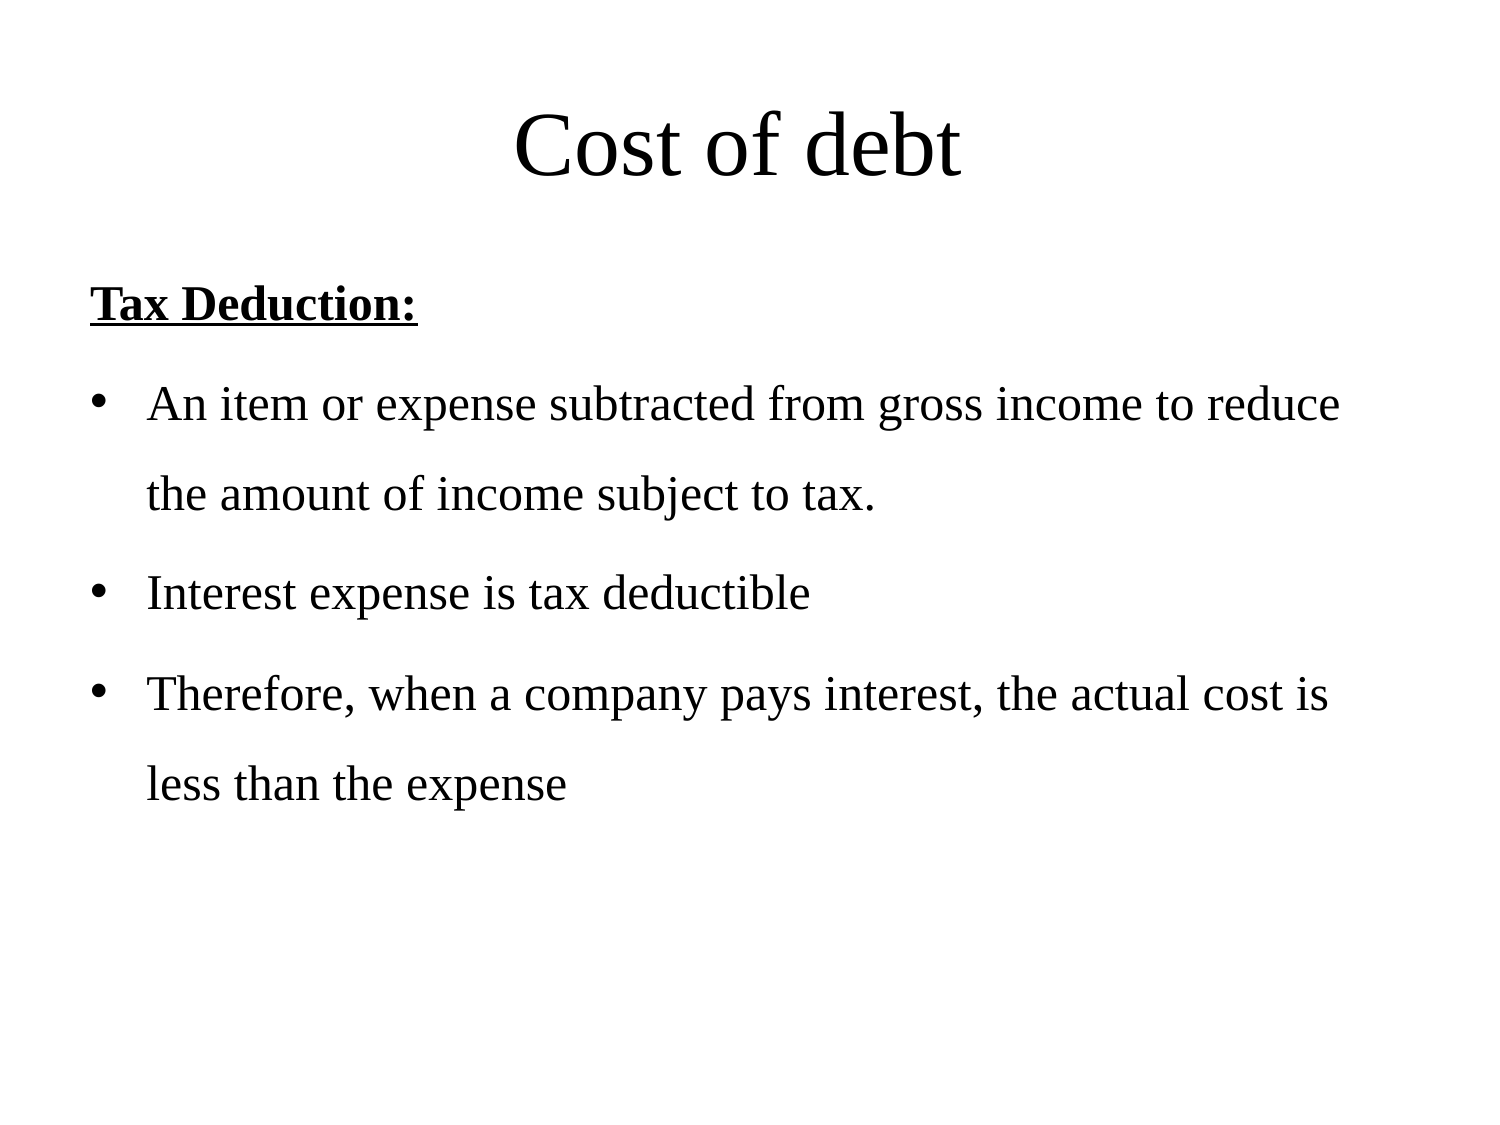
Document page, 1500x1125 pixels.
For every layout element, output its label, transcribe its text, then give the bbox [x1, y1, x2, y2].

title Cost of debt [75, 45, 1425, 233]
list Tax Deduction: An item or expense subtracted from gross income to reduce the amount of income subject to tax. Interest expense is tax deductible Therefore, when a company pays interest, the actual cost is less than the expense [75, 262, 1425, 1005]
